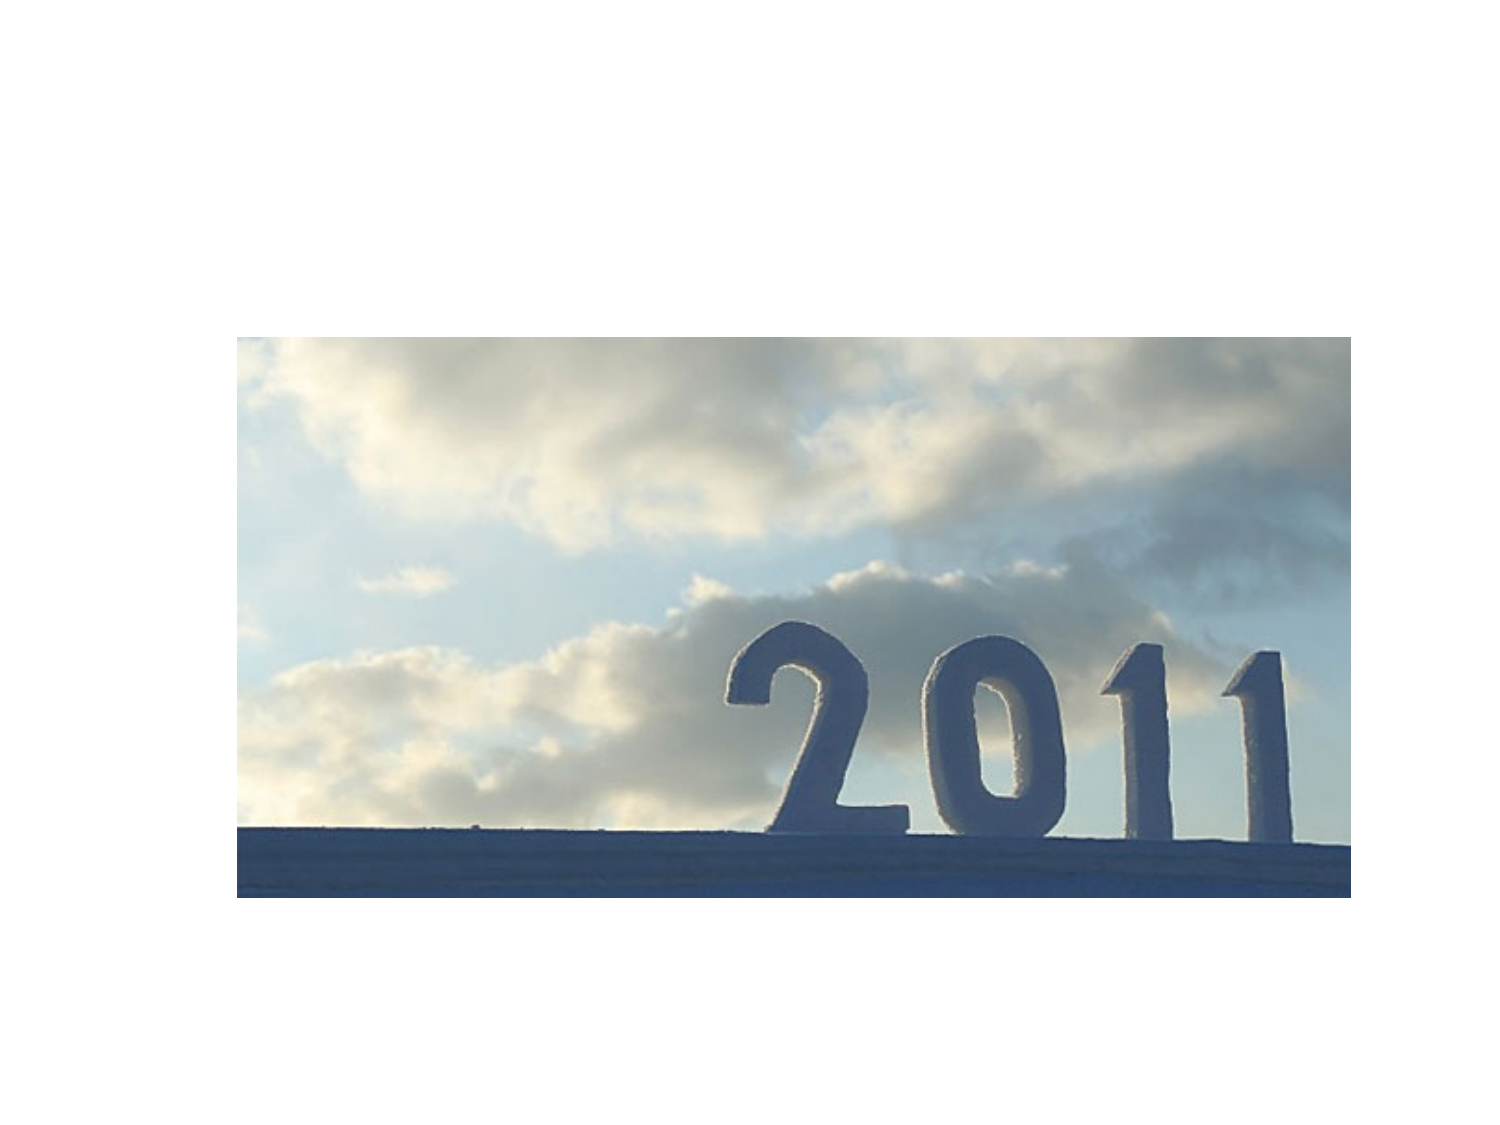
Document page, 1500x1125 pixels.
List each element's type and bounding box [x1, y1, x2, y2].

list [237, 337, 1351, 898]
